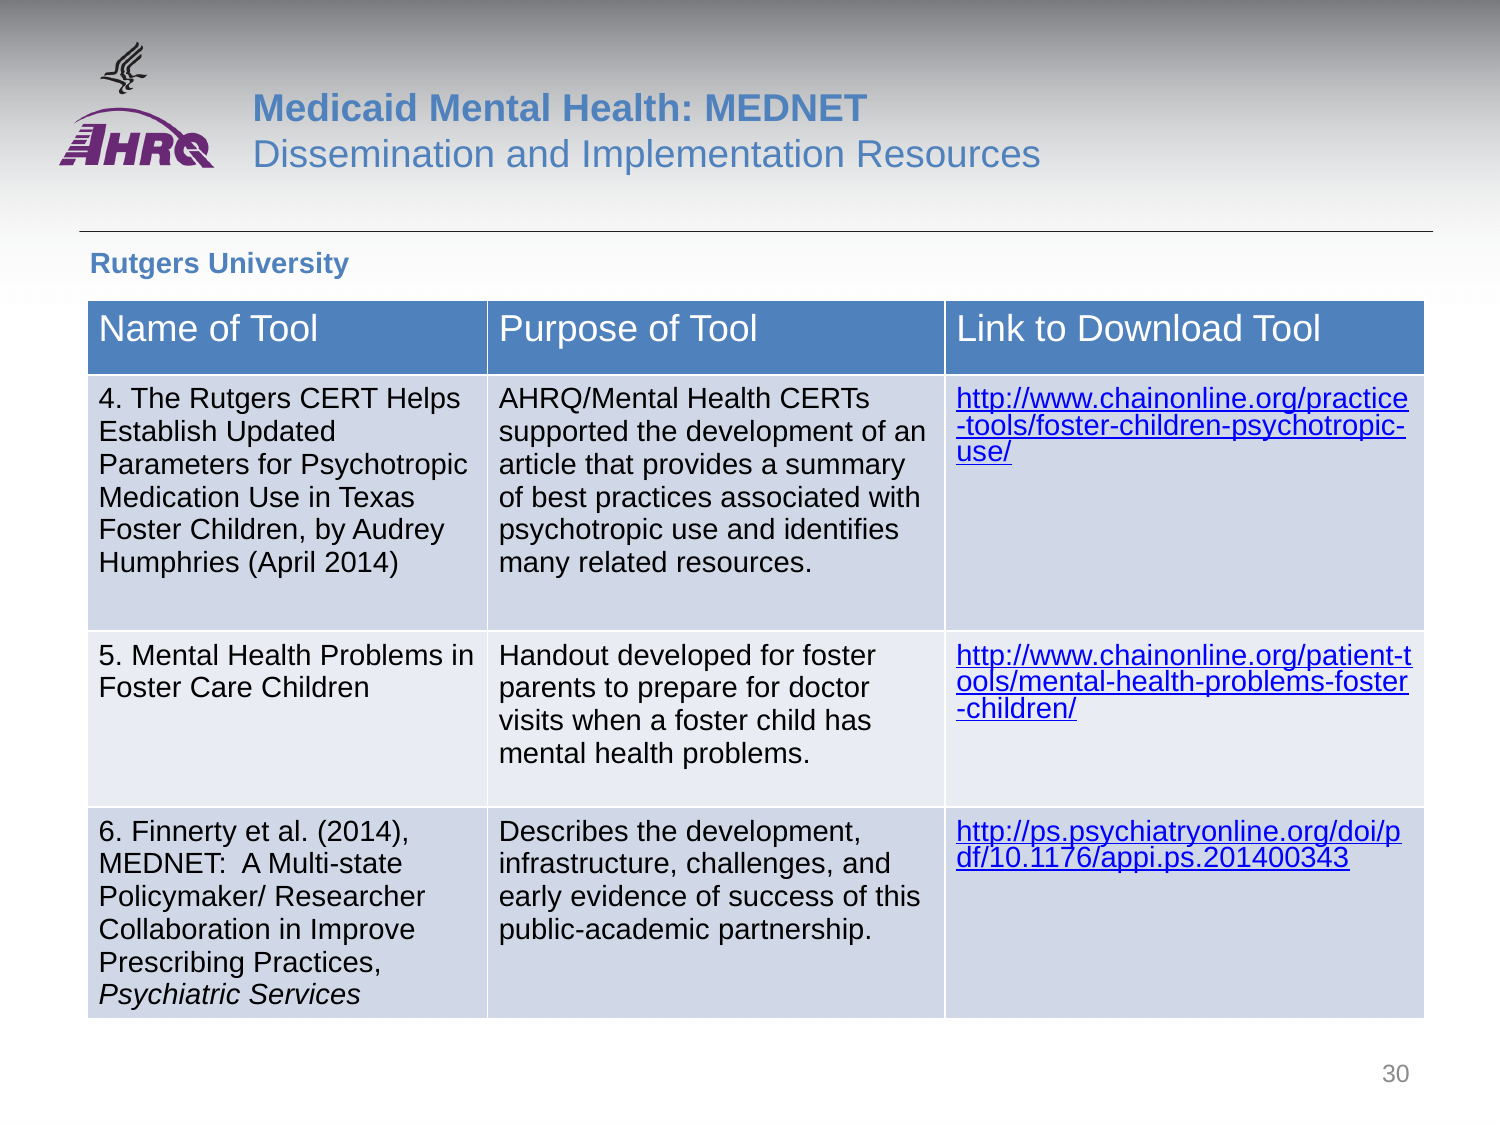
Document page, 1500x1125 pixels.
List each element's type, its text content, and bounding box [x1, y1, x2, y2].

table_cell 4. The Rutgers CERT Helps Establish Updated Parameters for Psychotropic Medication Use in Texas Foster Children, by Audrey Humphries (April 2014) [88, 376, 487, 630]
table_cell Handout developed for foster parents to prepare for doctor visits when a foster child has mental health problems. [488, 632, 944, 806]
text_box Rutgers University [75, 237, 713, 288]
table_header Link to Download Tool [946, 301, 1424, 374]
table_cell Describes the development, infrastructure, challenges, and early evidence of success of this public-academic partnership. [488, 808, 944, 1018]
picture [0, 0, 1500, 1125]
slide_number 30 [1074, 1042, 1425, 1103]
table_cell http://www.chainonline.org/practice-tools/foster-children-psychotropic-use/ [946, 376, 1424, 630]
table_header Purpose of Tool [488, 301, 944, 374]
title Medicaid Mental Health: MEDNET Dissemination and Implementation Resources [237, 73, 1403, 225]
table_cell http://www.chainonline.org/patient-tools/mental-health-problems-foster-children/ [946, 632, 1424, 806]
table_cell 6. Finnerty et al. (2014), MEDNET: A Multi-state Policymaker/ Researcher Collaboration in Improve Prescribing Practices, Psychiatric Services [88, 808, 487, 1018]
table_header Name of Tool [88, 301, 487, 374]
table_cell 5. Mental Health Problems in Foster Care Children [88, 632, 487, 806]
table_cell AHRQ/Mental Health CERTs supported the development of an article that provides a summary of best practices associated with psychotropic use and identifies many related resources. [488, 376, 944, 630]
table_cell http://ps.psychiatryonline.org/doi/pdf/10.1176/appi.ps.201400343 [946, 808, 1424, 1018]
